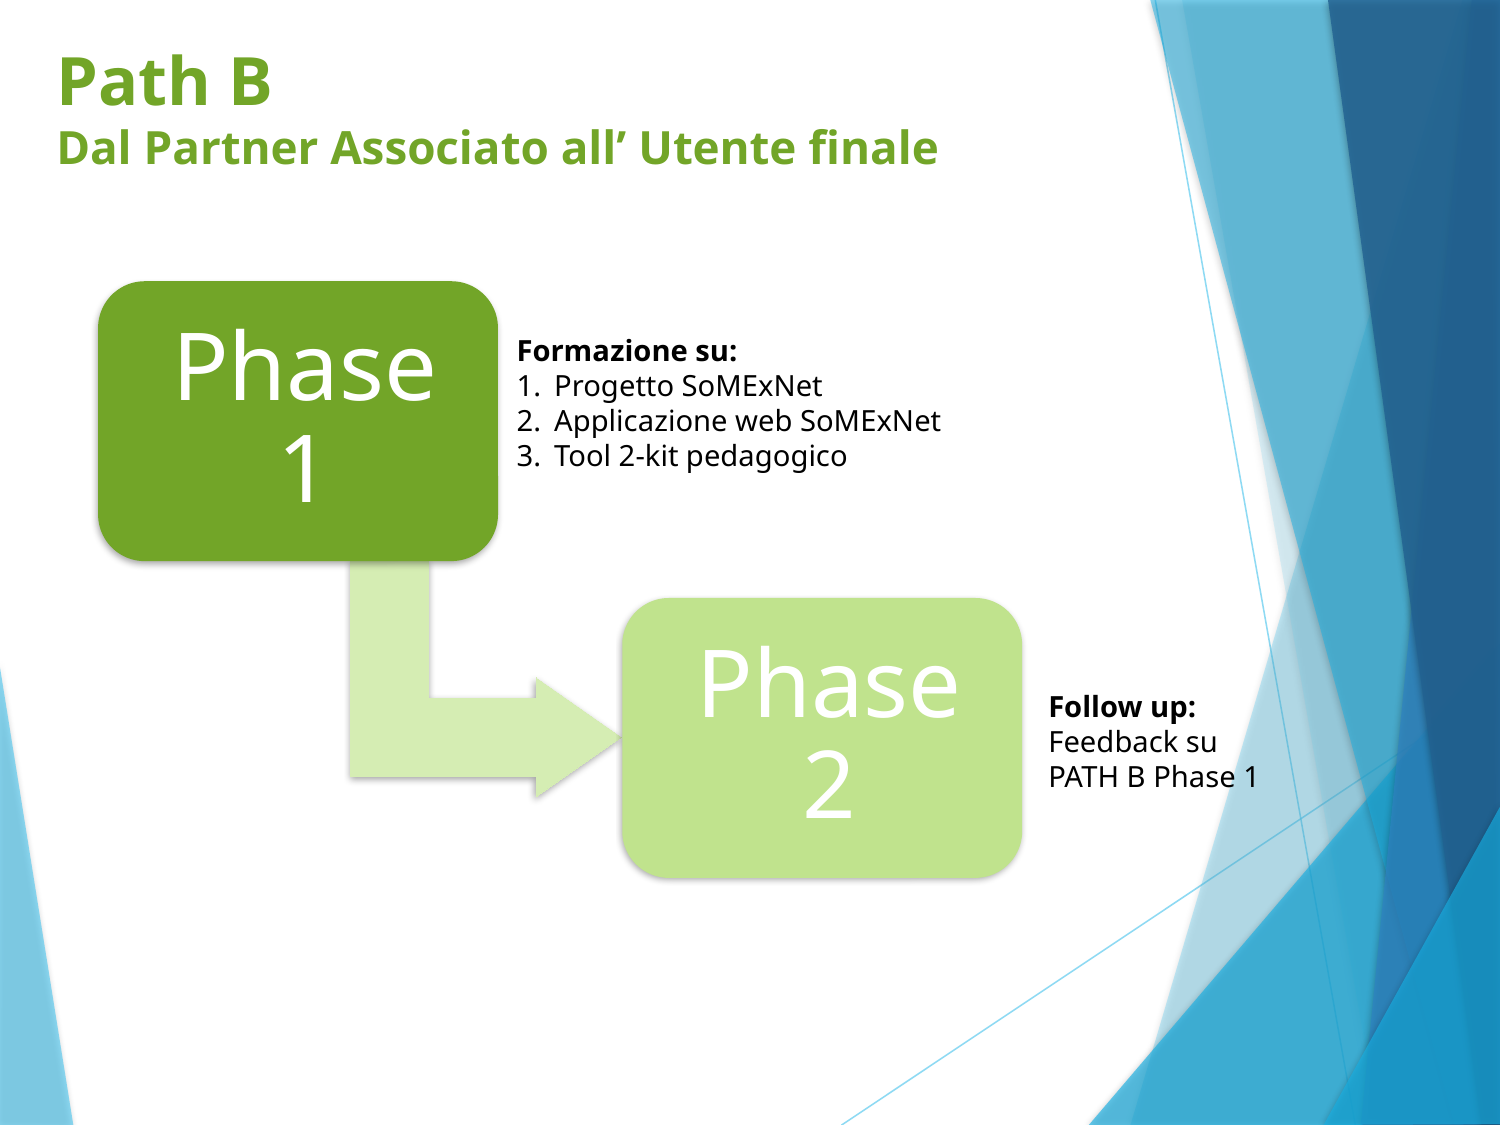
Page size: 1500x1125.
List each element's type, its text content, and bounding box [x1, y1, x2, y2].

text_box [53, 278, 1448, 879]
title Path B Dal Partner Associato all’ Utente finale [41, 30, 1415, 114]
